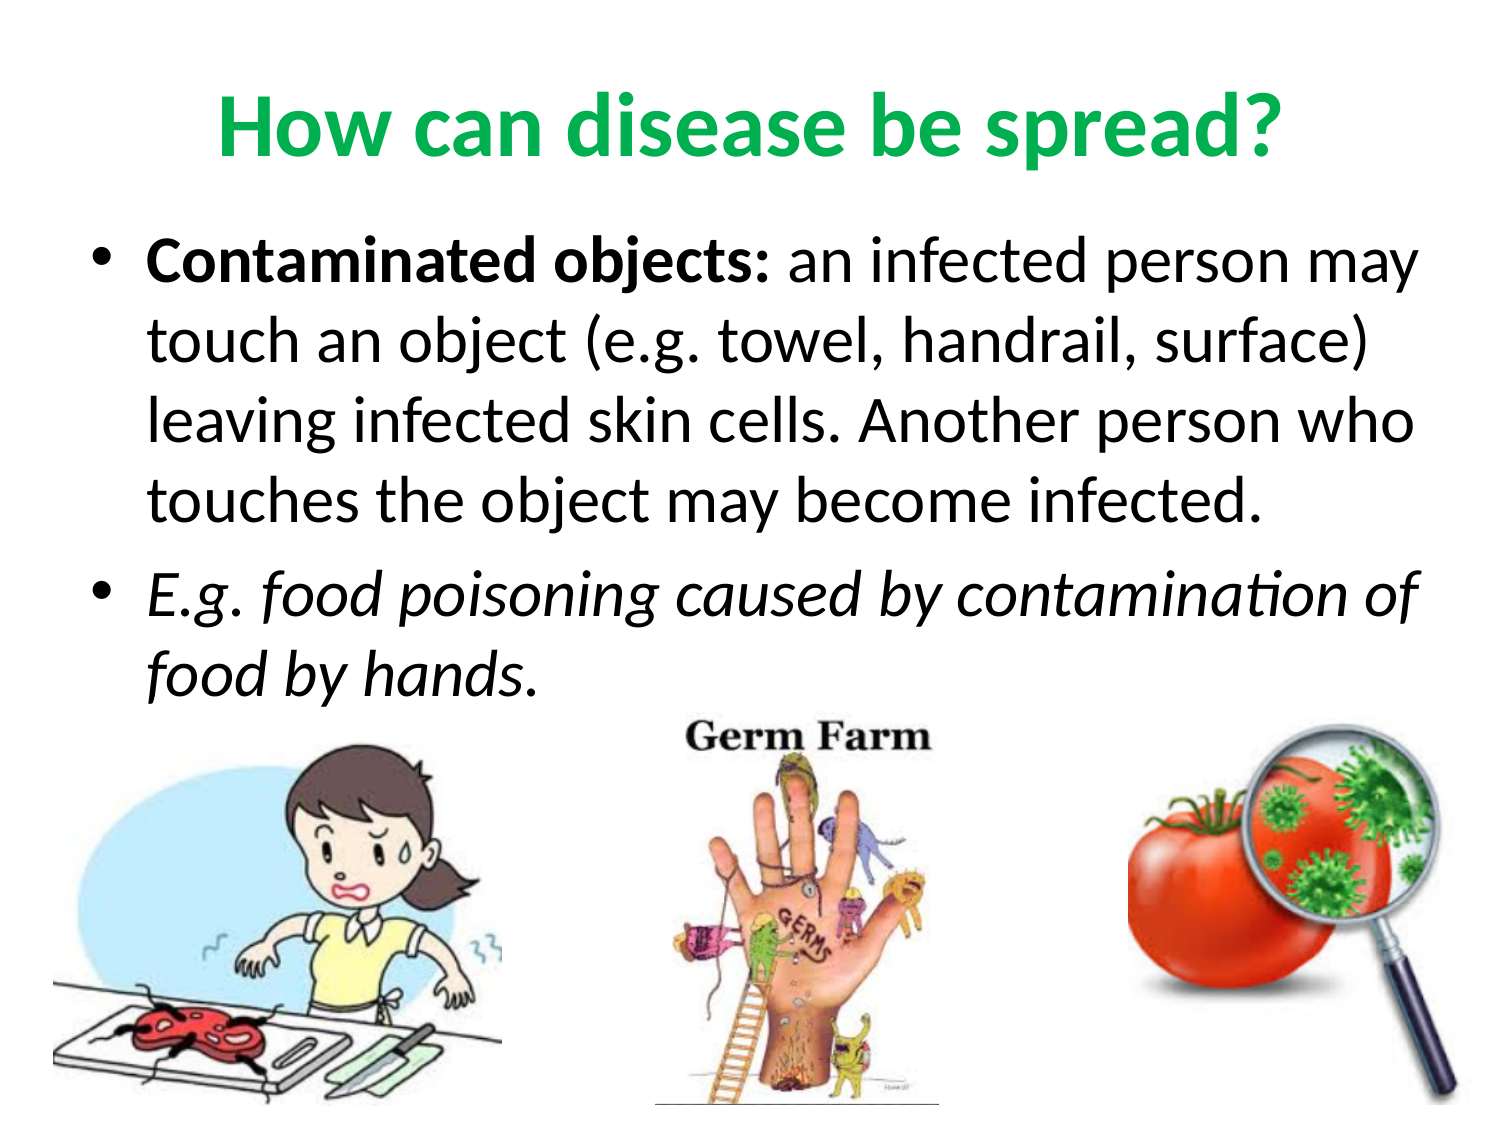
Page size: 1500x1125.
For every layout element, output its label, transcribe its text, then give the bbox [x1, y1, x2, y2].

picture [1127, 715, 1472, 1106]
picture [52, 741, 503, 1106]
list Contaminated objects: an infected person may touch an object (e.g. towel, handrail, surface) leaving infected skin cells. Another person who touches the object may become infected. E.g. food poisoning caused by contamination of food by hands. [75, 208, 1471, 1083]
title How can disease be spread? [76, 30, 1427, 208]
picture [655, 711, 940, 1106]
